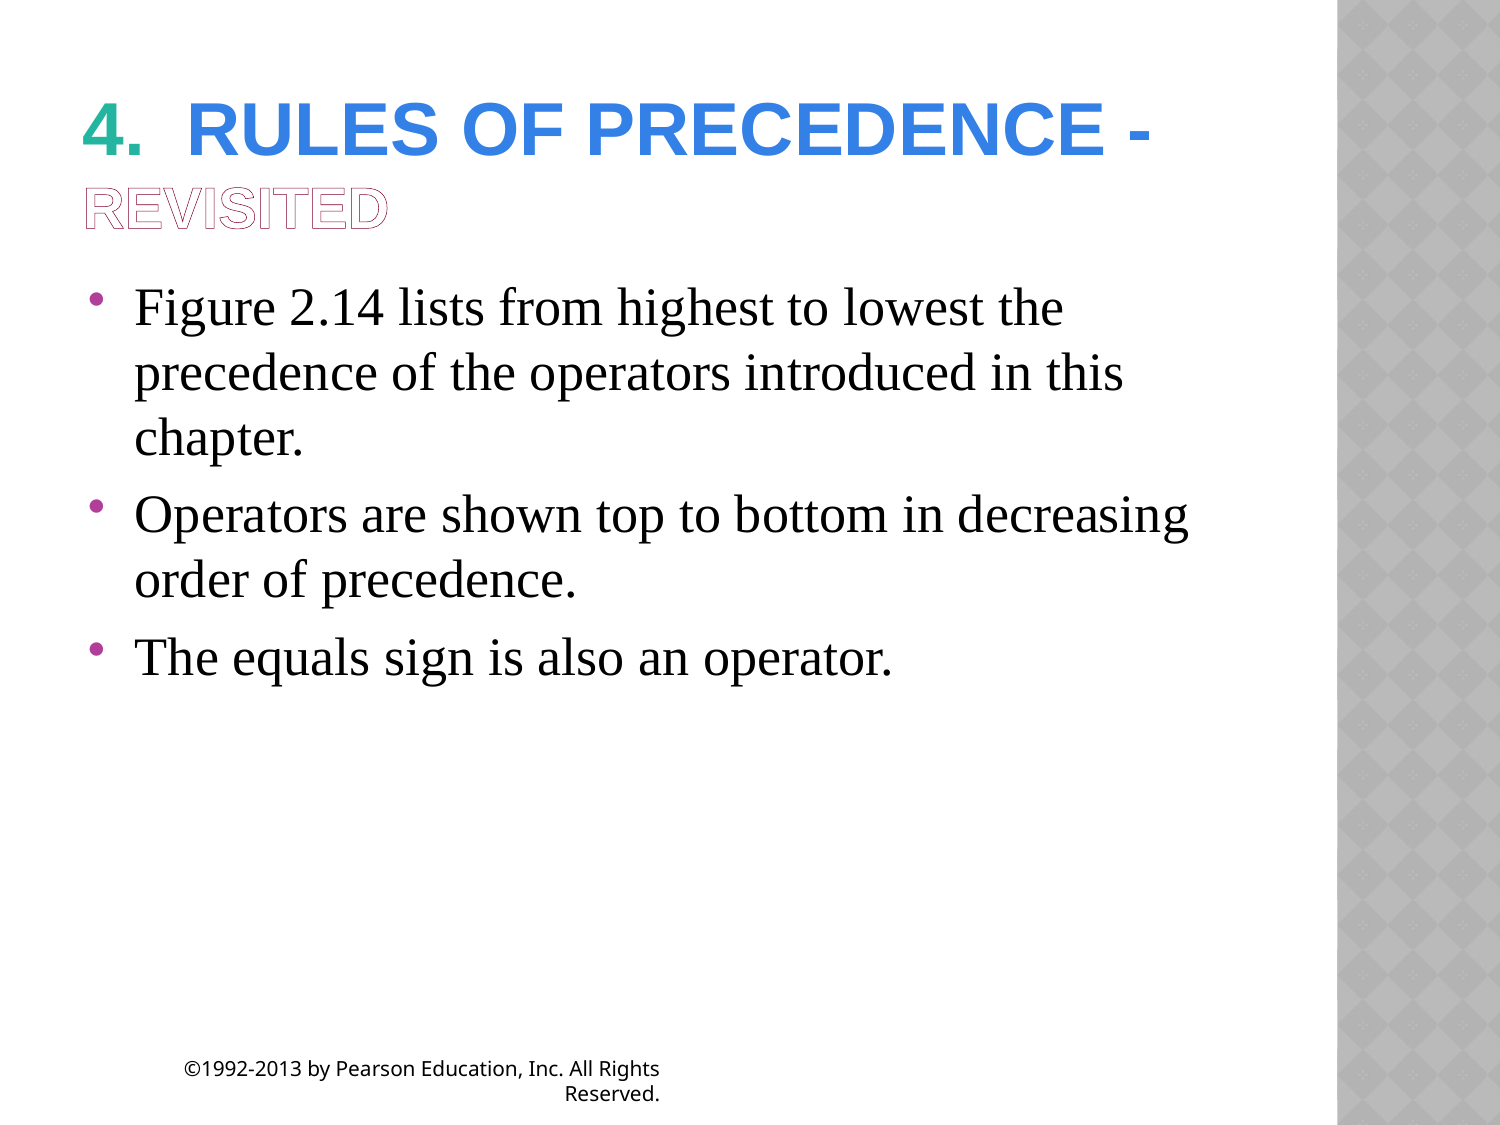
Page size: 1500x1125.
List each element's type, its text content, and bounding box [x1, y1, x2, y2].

title 4. rules of precedence - revisited [75, 52, 1263, 240]
footer ©1992-2013 by Pearson Education, Inc. All Rights Reserved. [75, 1075, 675, 1114]
list Figure 2.14 lists from highest to lowest the precedence of the operators introduced in this chapter. Operators are shown top to bottom in decreasing order of precedence. The equals sign is also an operator. [75, 264, 1263, 1059]
